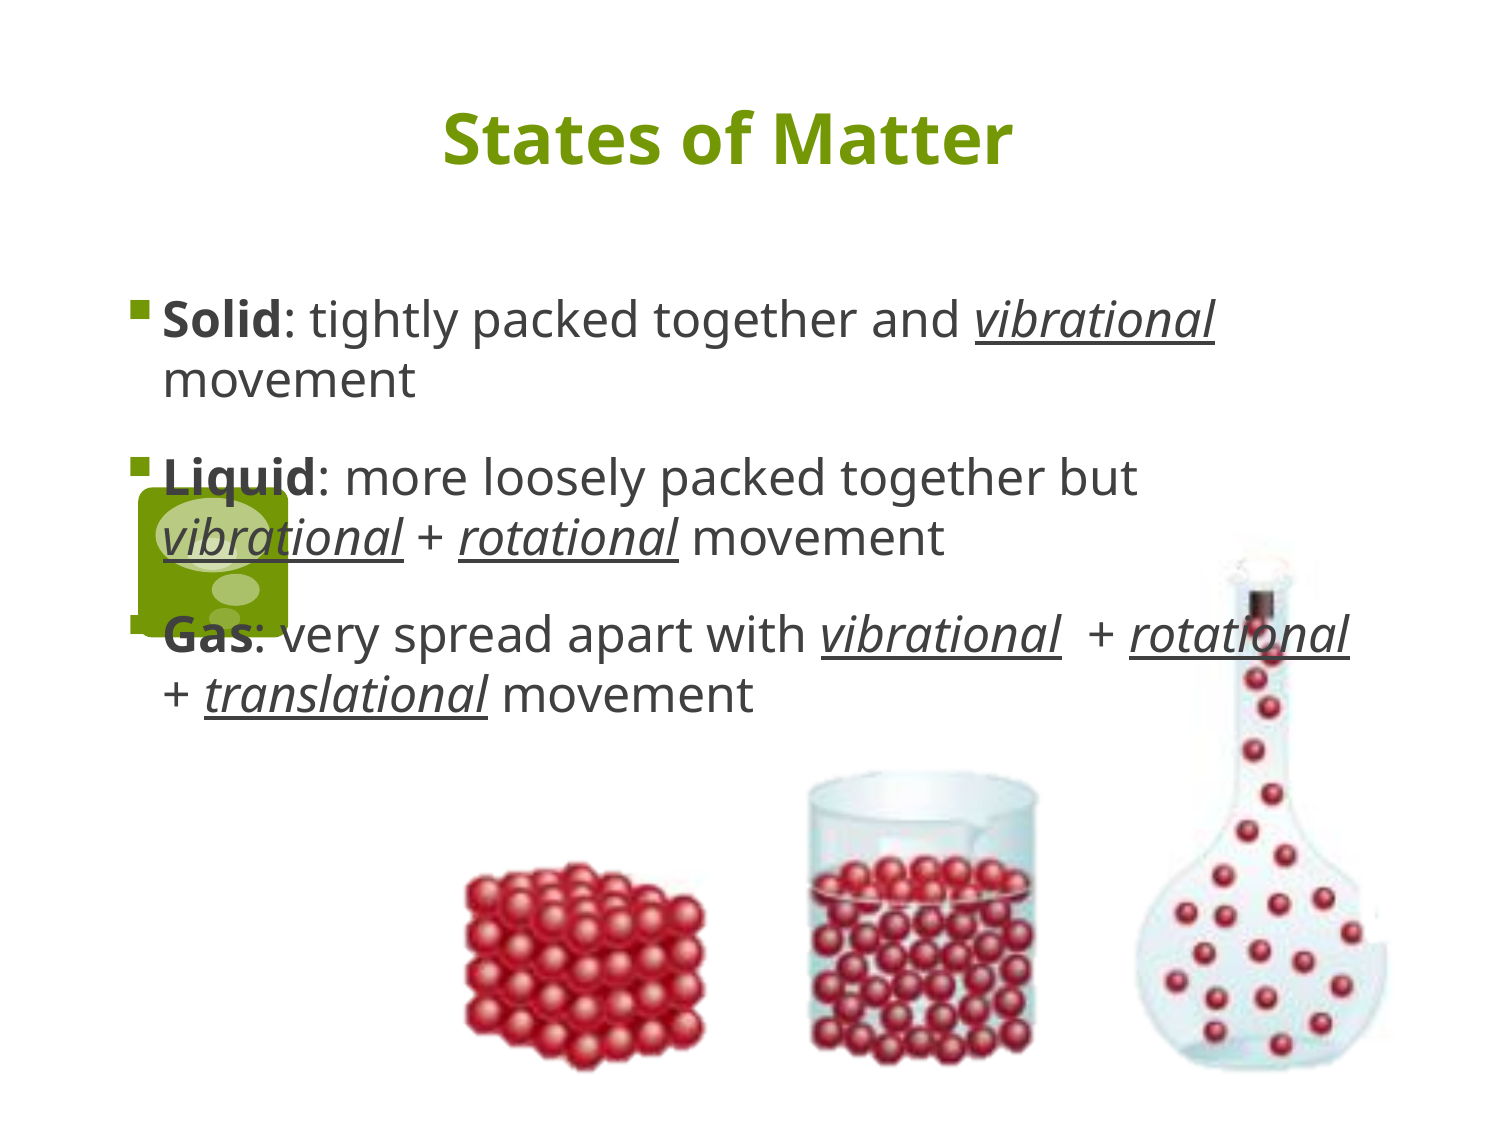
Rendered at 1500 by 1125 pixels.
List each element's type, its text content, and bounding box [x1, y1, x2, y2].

picture [461, 488, 1394, 1125]
list Solid: tightly packed together and vibrational movement Liquid: more loosely packed together but vibrational + rotational movement Gas: very spread apart with vibrational + rotational + translational movement [110, 280, 1374, 1005]
title States of Matter [323, 76, 1135, 187]
